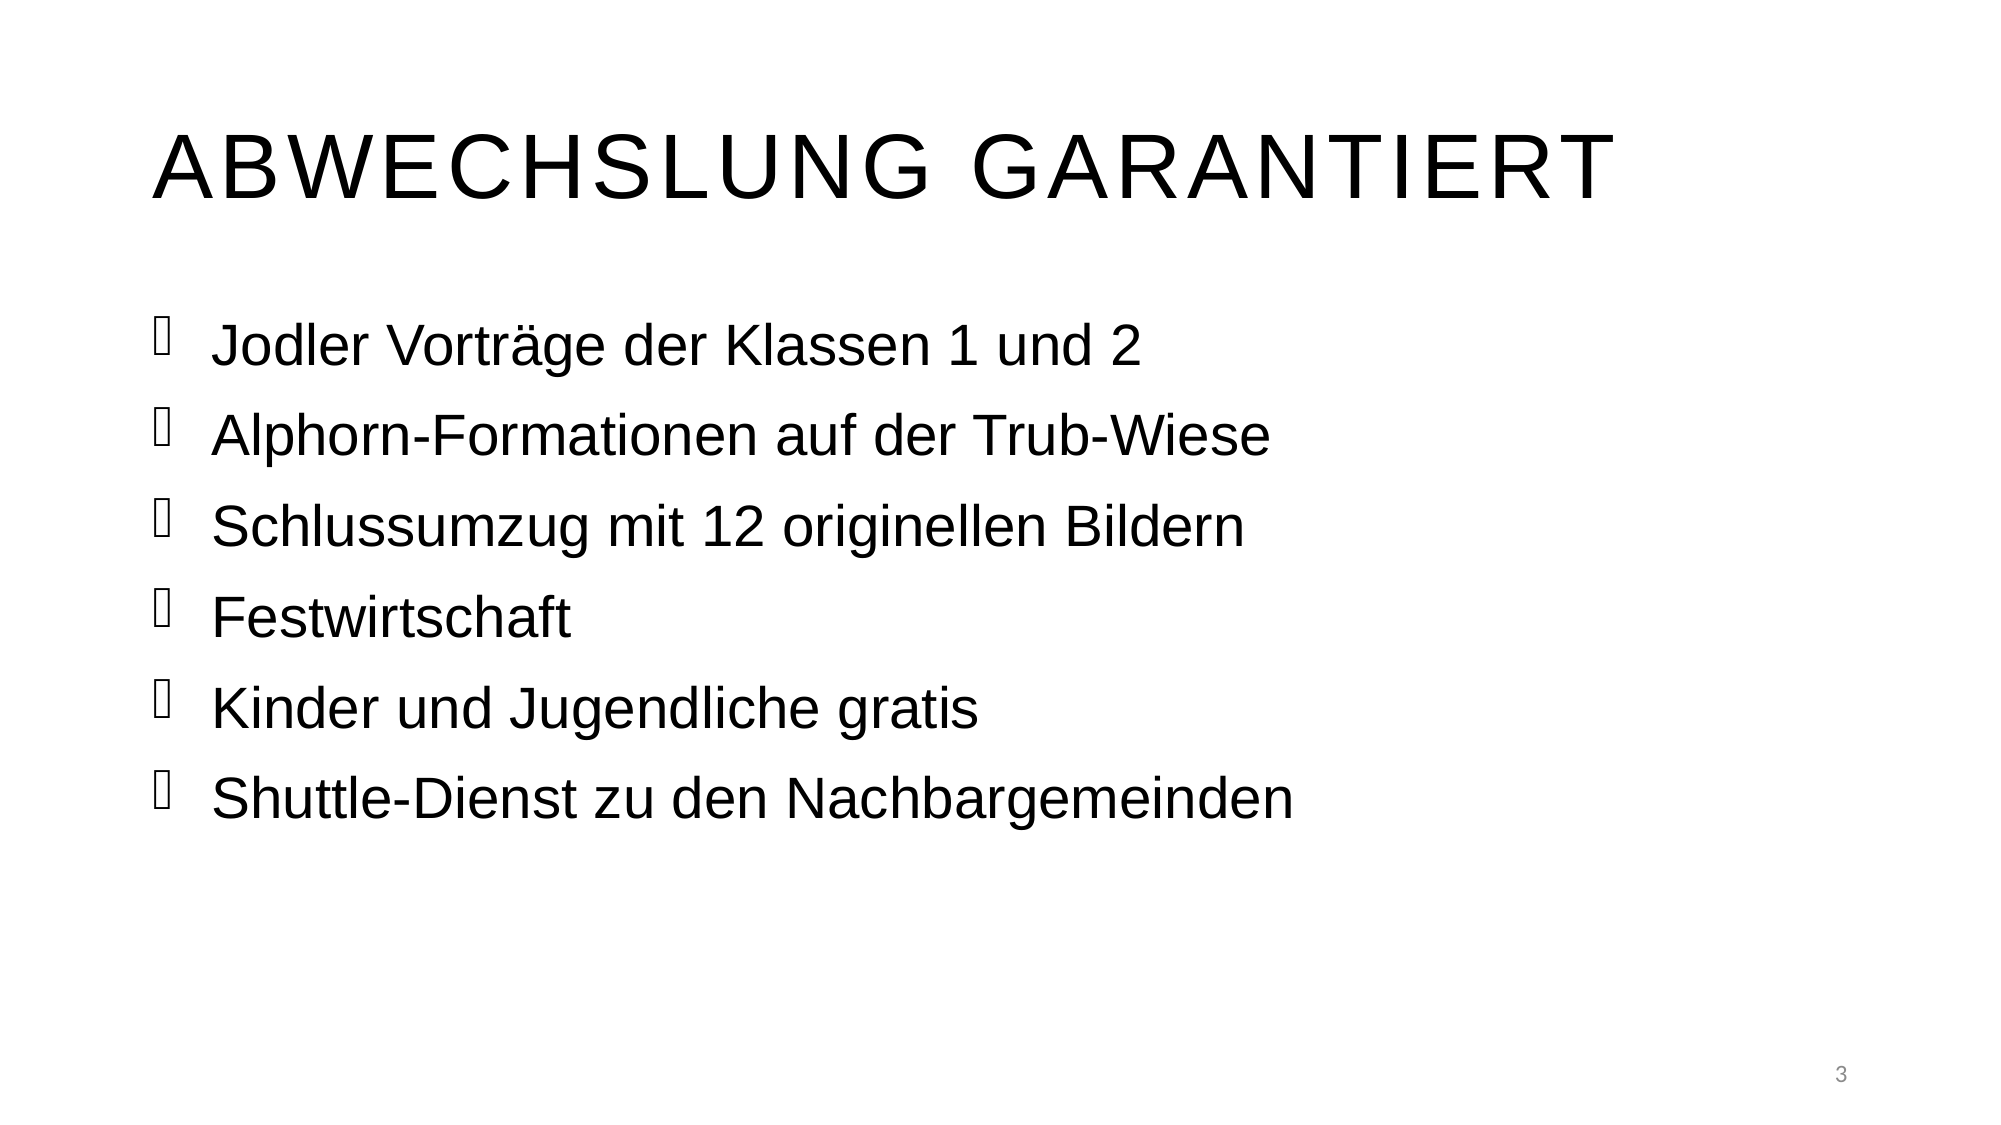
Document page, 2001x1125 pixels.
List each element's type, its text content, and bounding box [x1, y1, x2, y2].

title Abwechslung garantiert [137, 59, 1863, 278]
slide_number 3 [1412, 1042, 1863, 1103]
list Jodler Vorträge der Klassen 1 und 2 Alphorn-Formationen auf der Trub-Wiese Schlussumzug mit 12 originellen Bildern Festwirtschaft Kinder und Jugendliche gratis Shuttle-Dienst zu den Nachbargemeinden [137, 299, 1863, 1014]
